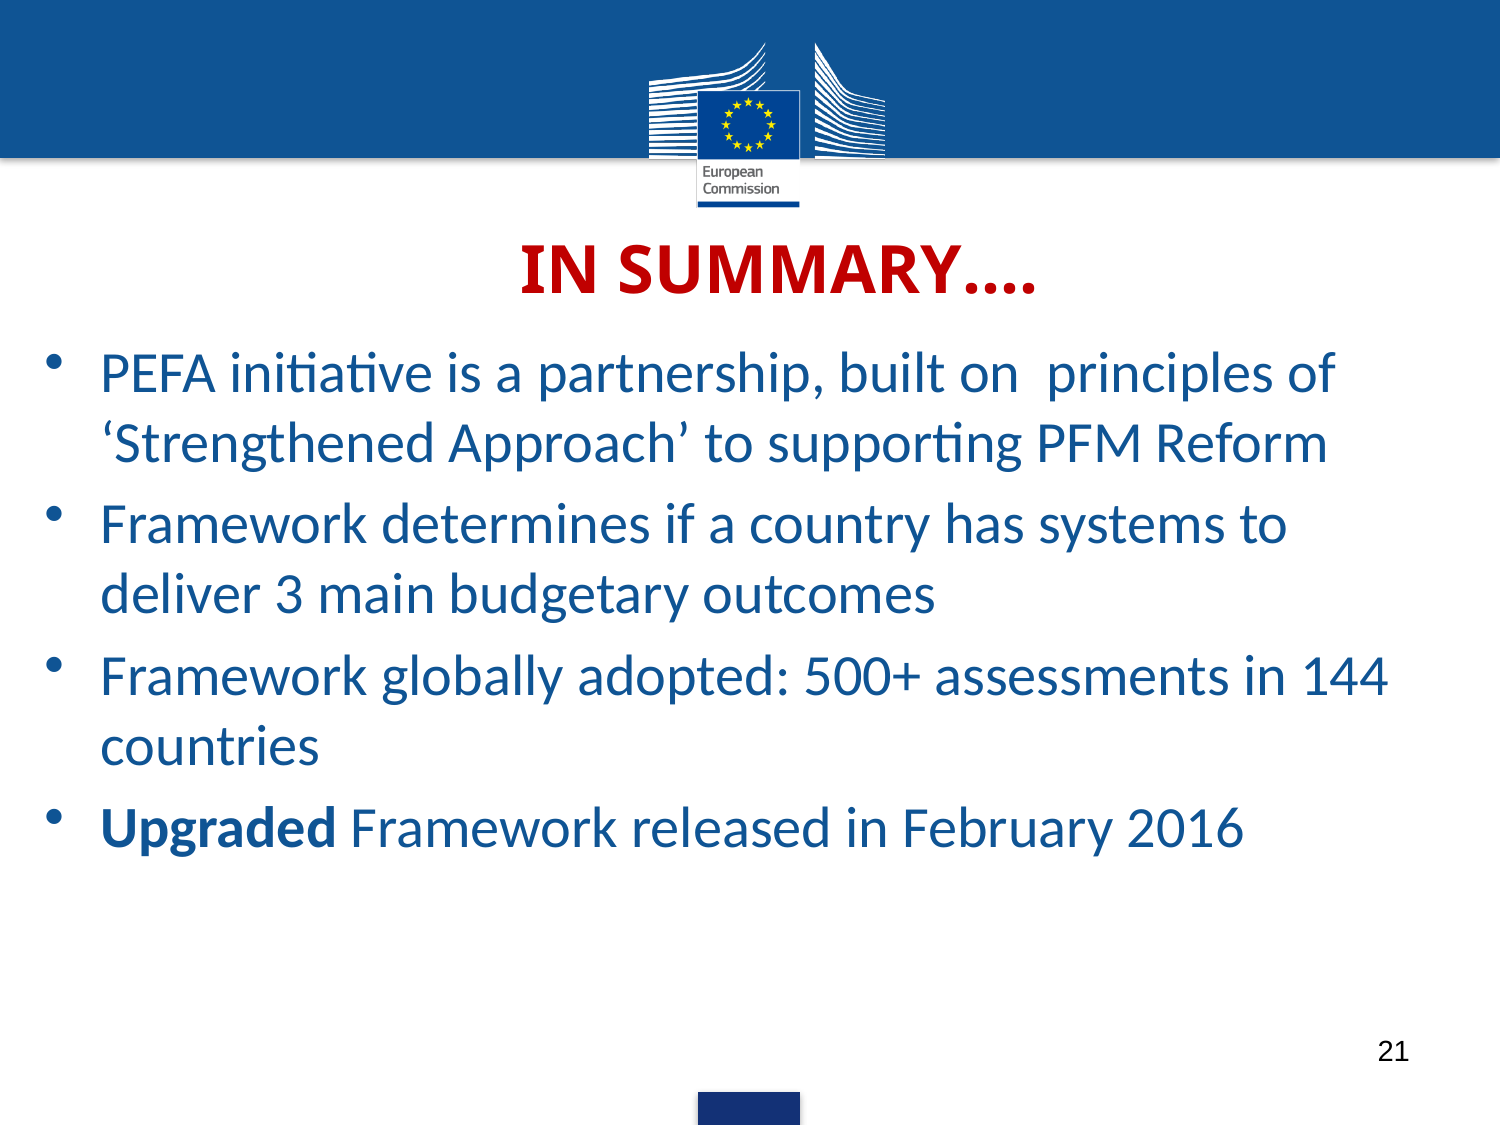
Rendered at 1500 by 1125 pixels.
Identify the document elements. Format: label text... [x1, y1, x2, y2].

slide_number 21 [1074, 1024, 1426, 1103]
picture [649, 42, 885, 208]
list PEFA initiative is a partnership, built on principles of ‘Strengthened Approach’ to supporting PFM Reform Framework determines if a country has systems to deliver 3 main budgetary outcomes Framework globally adopted: 500+ assessments in 144 countries Upgraded Framework released in February 2016 [29, 326, 1447, 977]
title IN SUMMARY…. [0, 208, 1500, 327]
